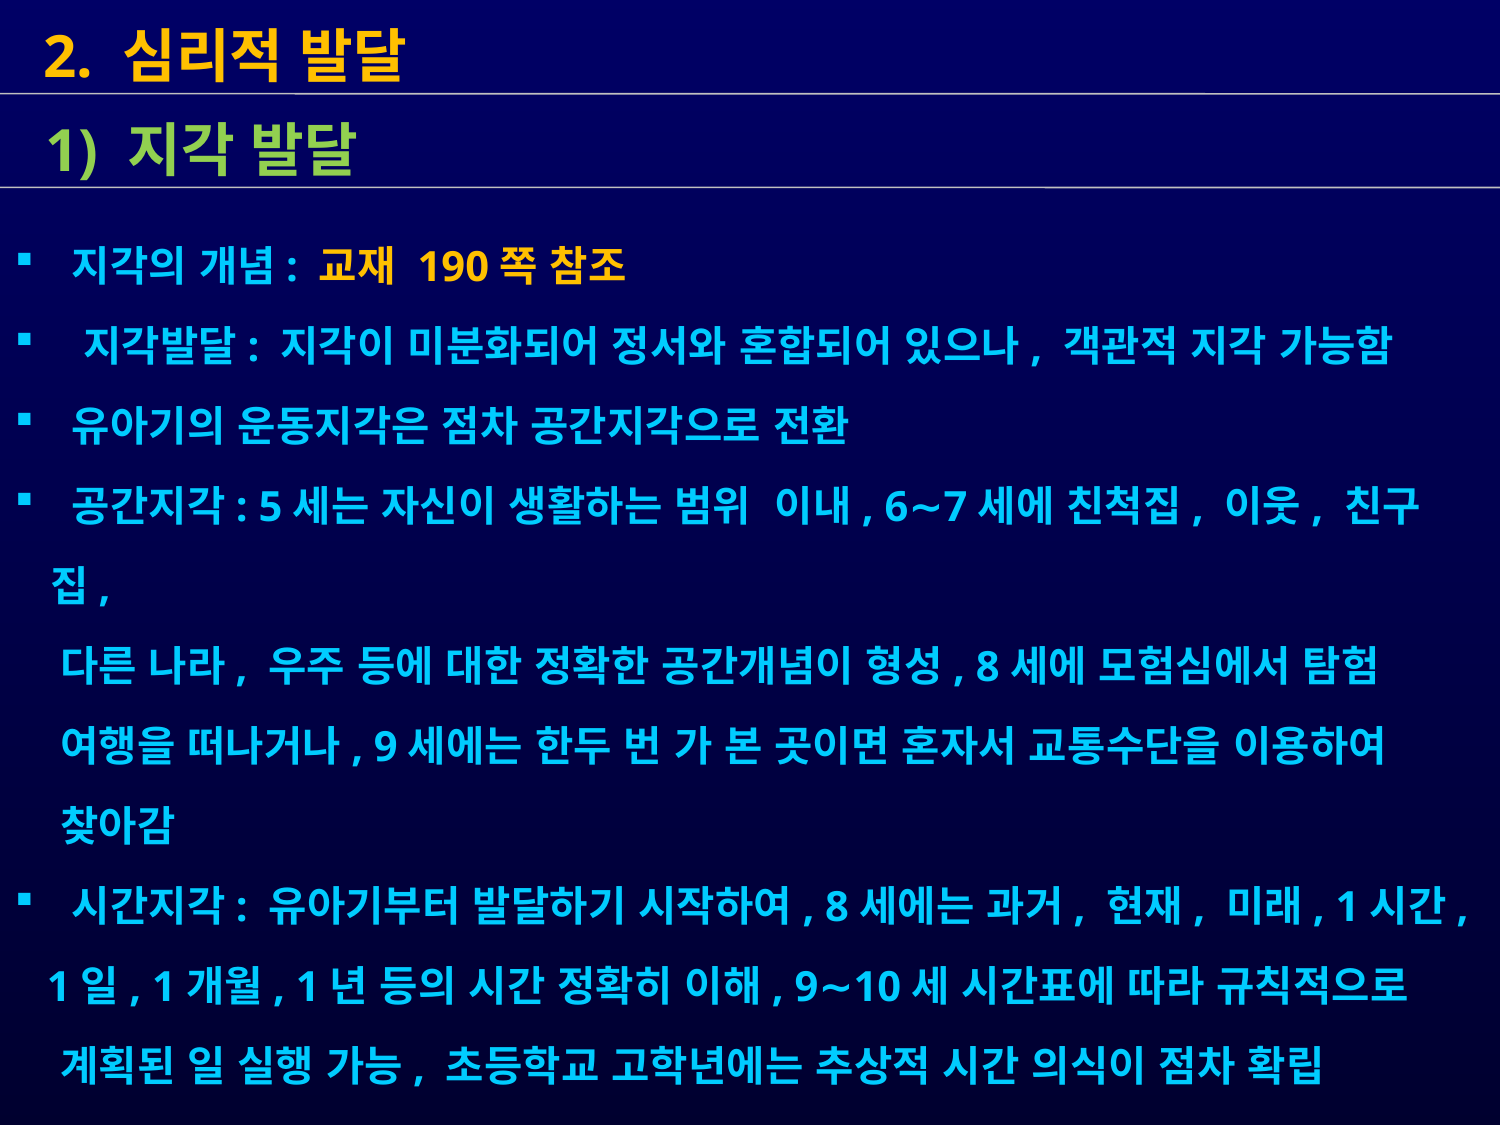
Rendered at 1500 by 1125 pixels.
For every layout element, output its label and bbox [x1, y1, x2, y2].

text_box [0, 11, 1500, 1093]
